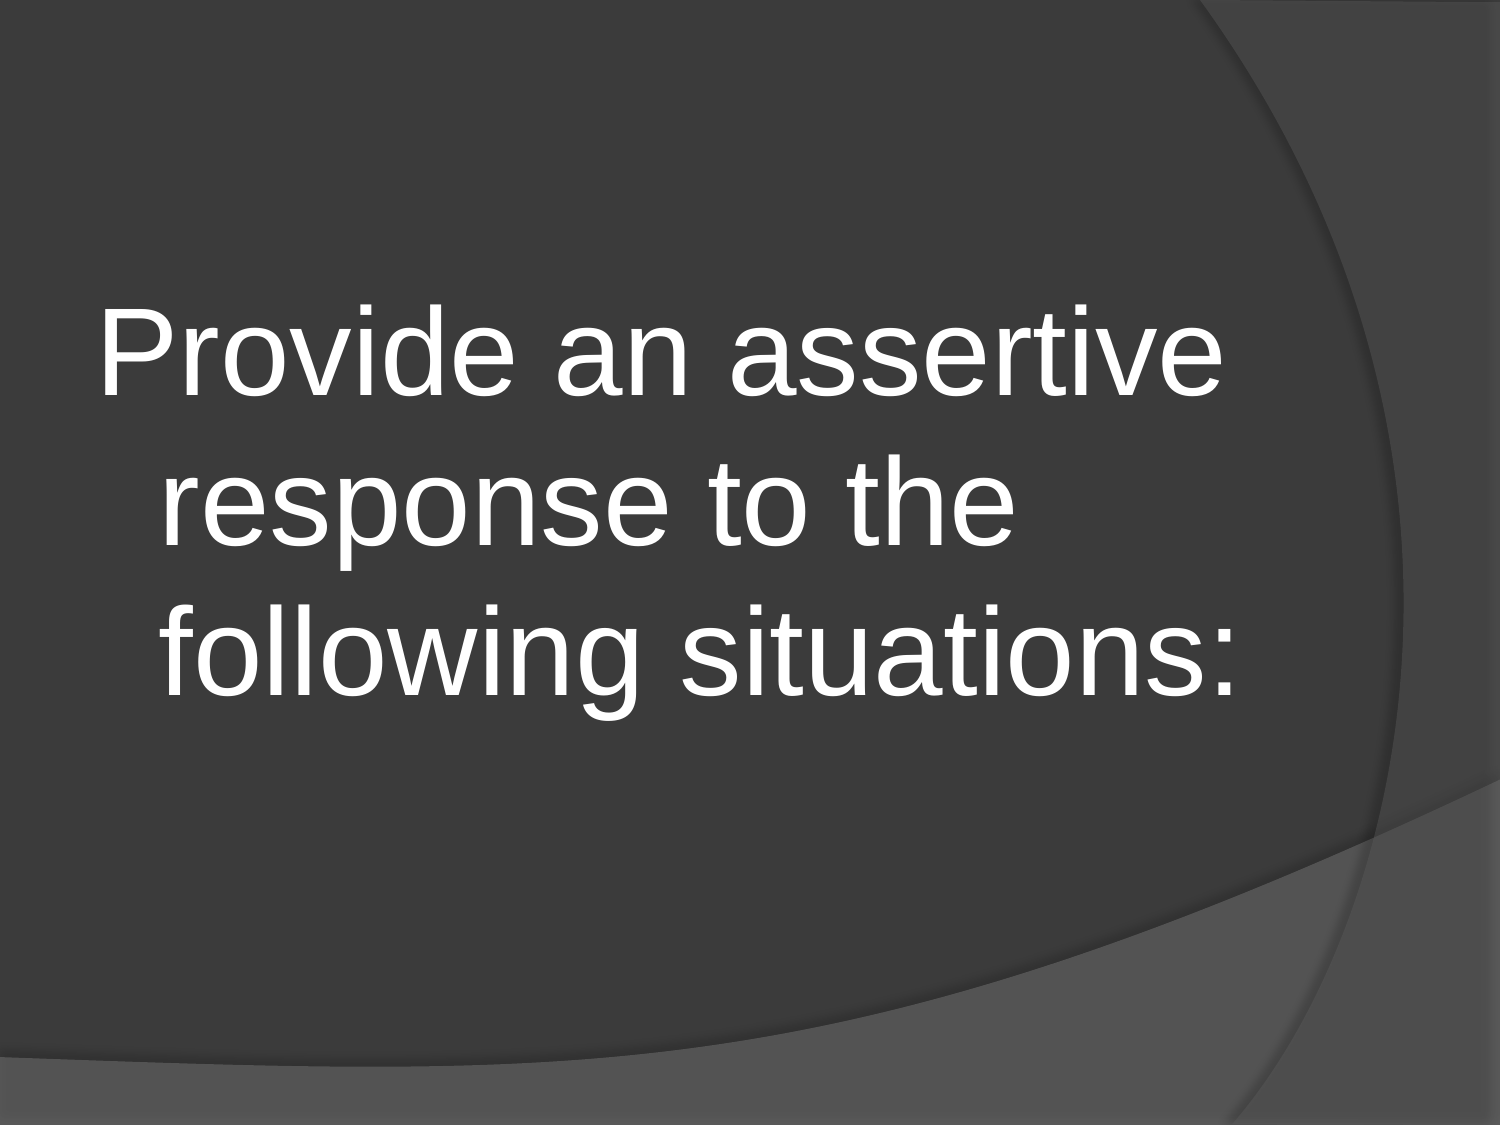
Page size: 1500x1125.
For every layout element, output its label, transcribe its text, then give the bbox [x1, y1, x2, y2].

list Provide an assertive response to the following situations: [75, 262, 1300, 1005]
